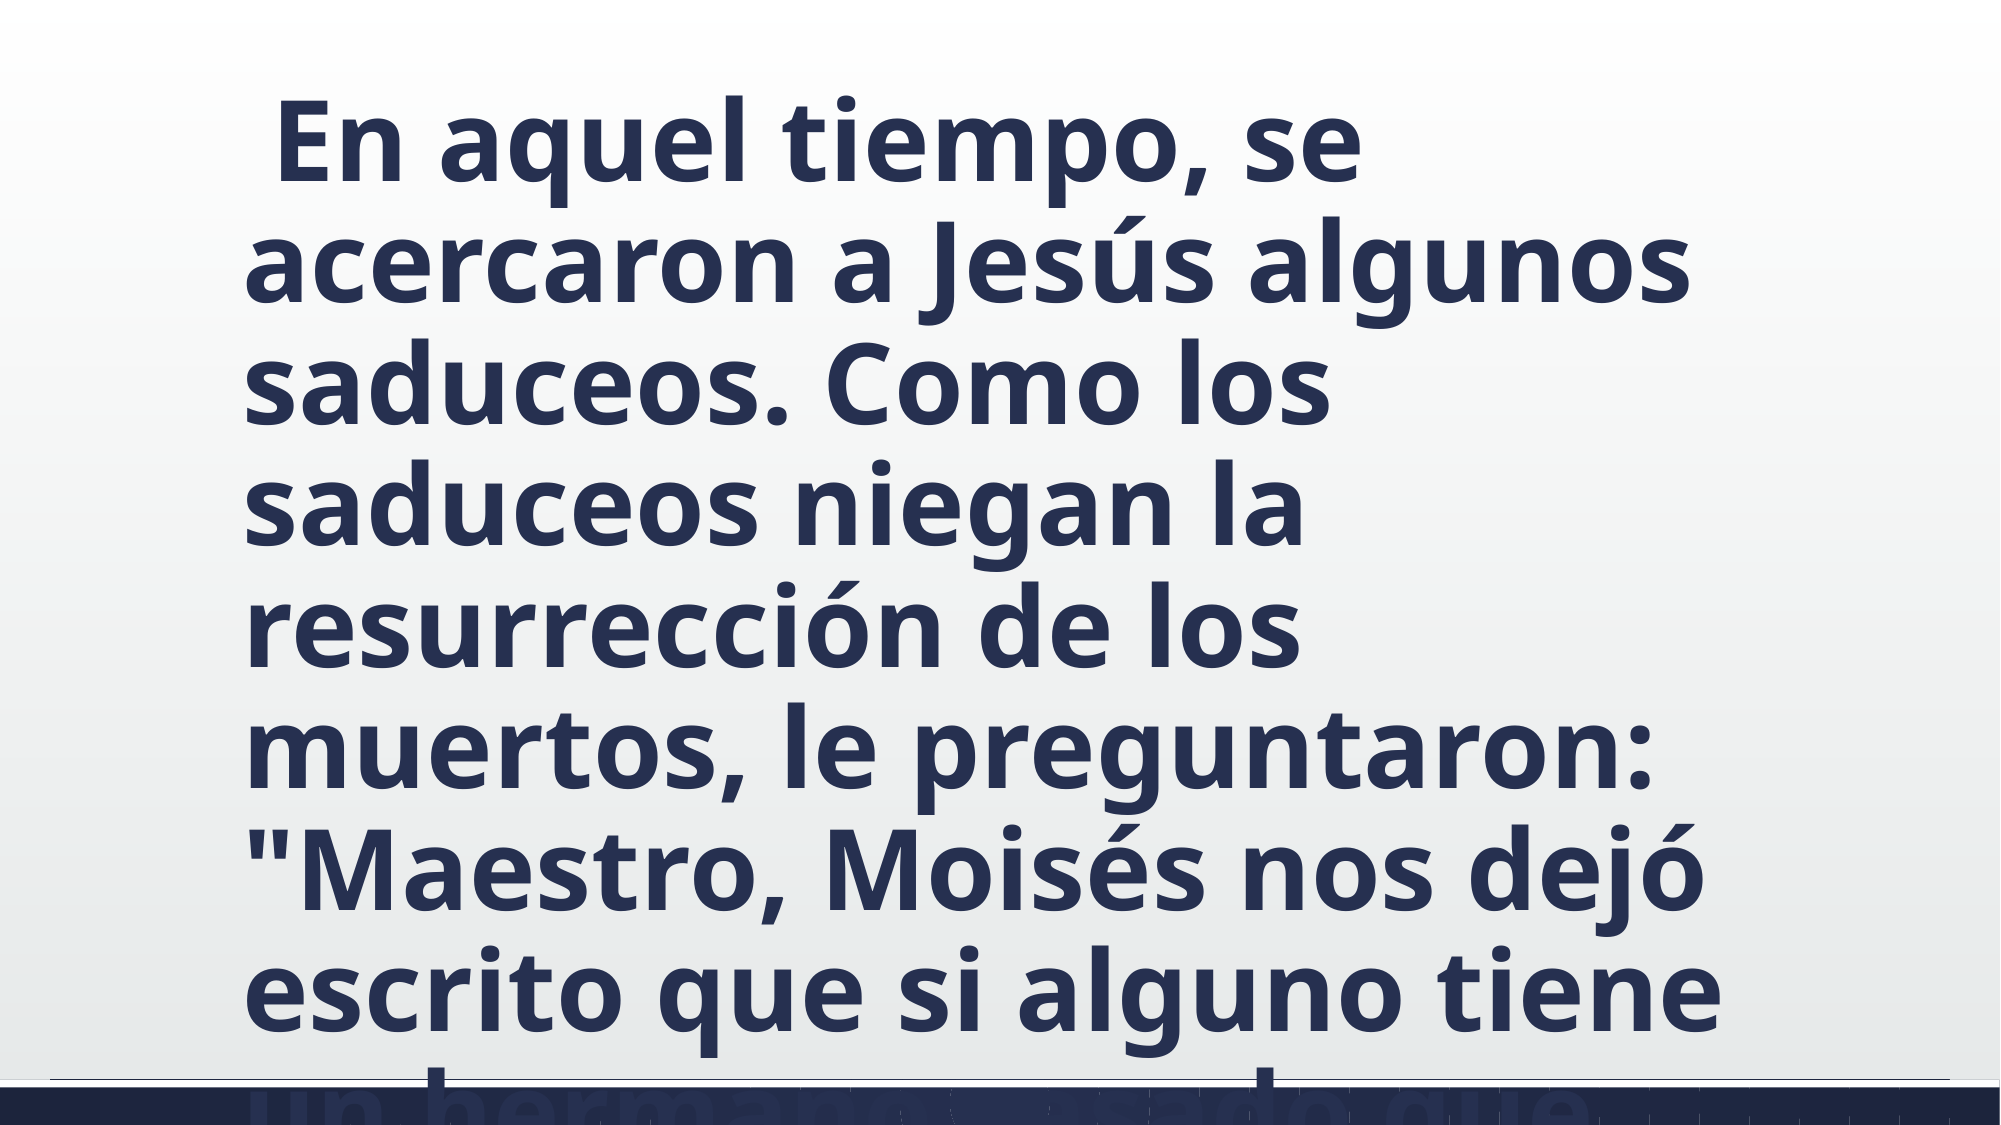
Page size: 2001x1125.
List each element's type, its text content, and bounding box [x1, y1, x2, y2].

list En aquel tiempo, se acercaron a Jesús algunos saduceos. Como los saduceos niegan la resurrección de los muertos, le preguntaron: "Maestro, Moisés nos dejó escrito que si alguno tiene un hermano casado que muere sin haber tenido hijos, [219, 76, 1780, 990]
